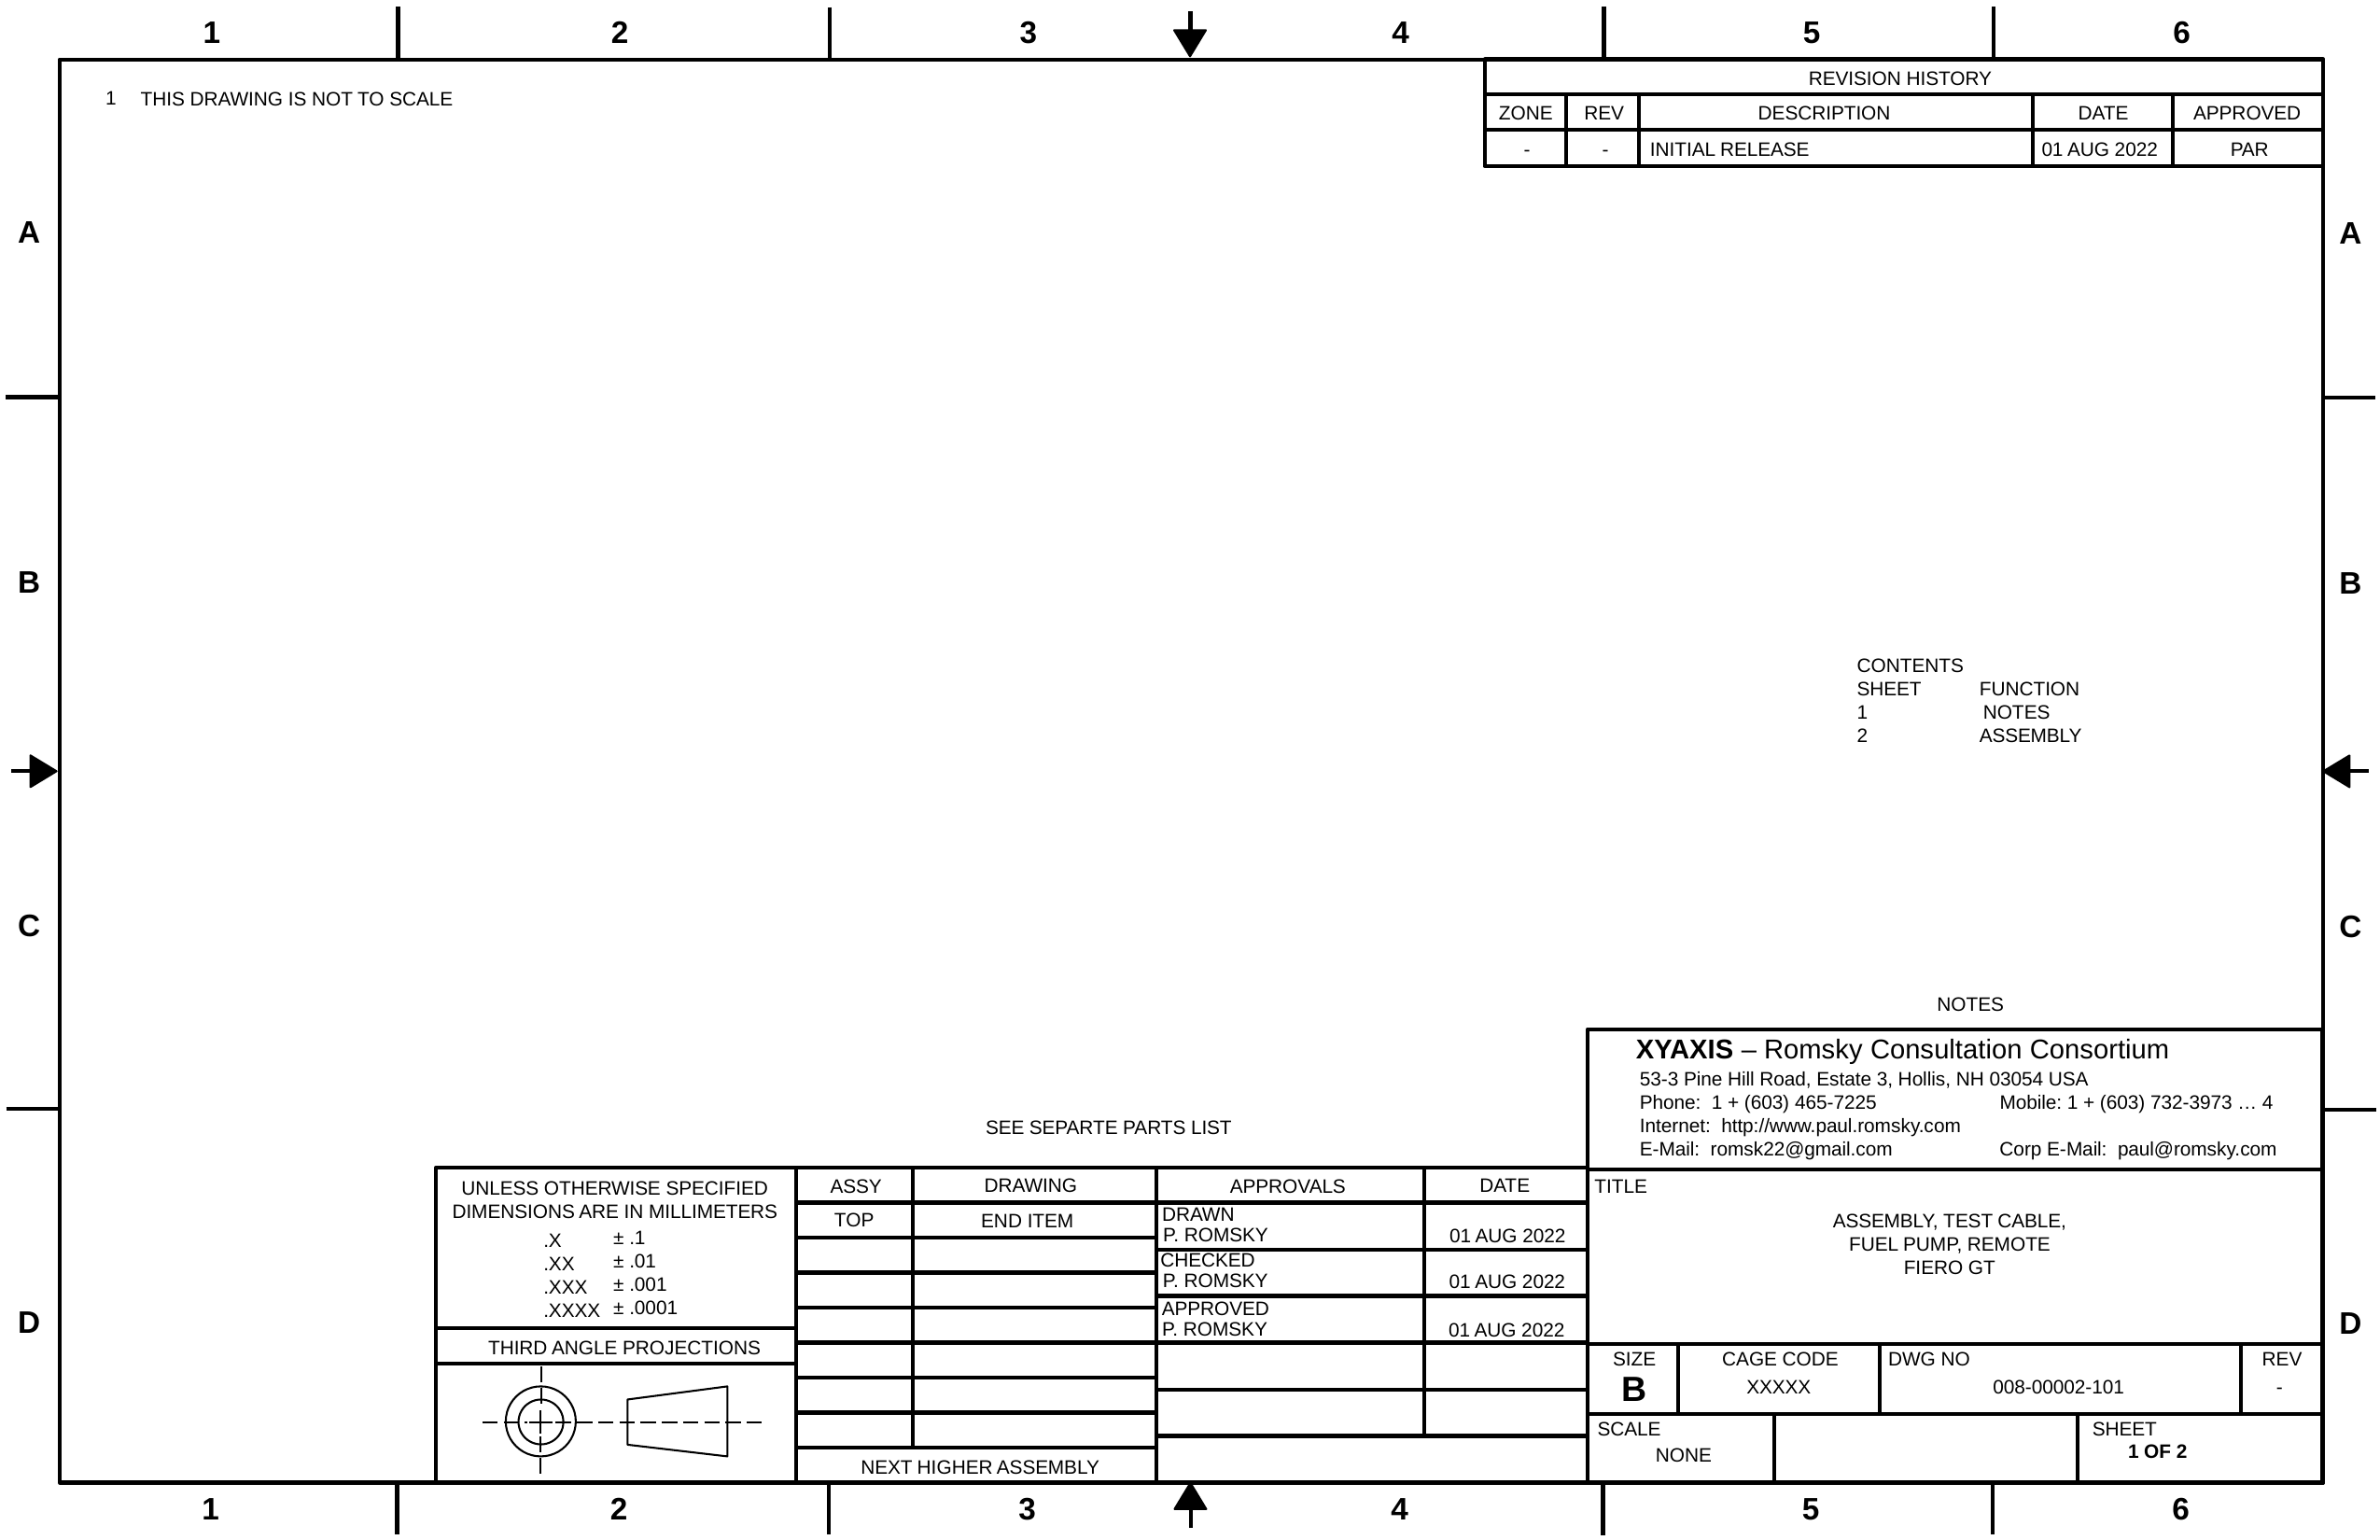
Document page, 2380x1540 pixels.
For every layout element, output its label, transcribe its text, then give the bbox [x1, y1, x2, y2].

text_box 01 AUG 2022 [1449, 1268, 1565, 1293]
text_box XXXXX [1746, 1374, 1812, 1398]
text_box 008-00002-101 [1993, 1374, 2124, 1398]
text_box THIS DRAWING IS NOT TO SCALE [126, 78, 467, 117]
text_box P. ROMSKY [1162, 1267, 1268, 1292]
text_box NONE [1655, 1443, 1712, 1467]
text_box END ITEM [981, 1208, 1074, 1232]
text_box 01 AUG 2022 [1449, 1223, 1566, 1247]
text_box PAR [2230, 136, 2269, 161]
text_box 1 [91, 78, 131, 140]
text_box P. ROMSKY [1163, 1222, 1268, 1246]
text_box P. ROMSKY [1162, 1316, 1267, 1340]
text_box TOP [833, 1207, 875, 1231]
text_box INITIAL RELEASE [1649, 136, 1810, 161]
text_box - [2275, 1374, 2284, 1398]
text_box - [1523, 136, 1531, 161]
text_box 01 AUG 2022 [1448, 1317, 1565, 1341]
text_box 01 AUG 2022 [2041, 136, 2158, 161]
text_box CONTENTS SHEET FUNCTION NOTES ASSEMBLY [1856, 652, 2082, 747]
text_box NOTES [1937, 992, 2005, 1016]
text_box SEE SEPARTE PARTS LIST [972, 1108, 1246, 1146]
text_box ASSEMBLY, TEST CABLE, FUEL PUMP, REMOTE FIERO GT [1832, 1208, 2067, 1279]
text_box - [1602, 136, 1609, 161]
